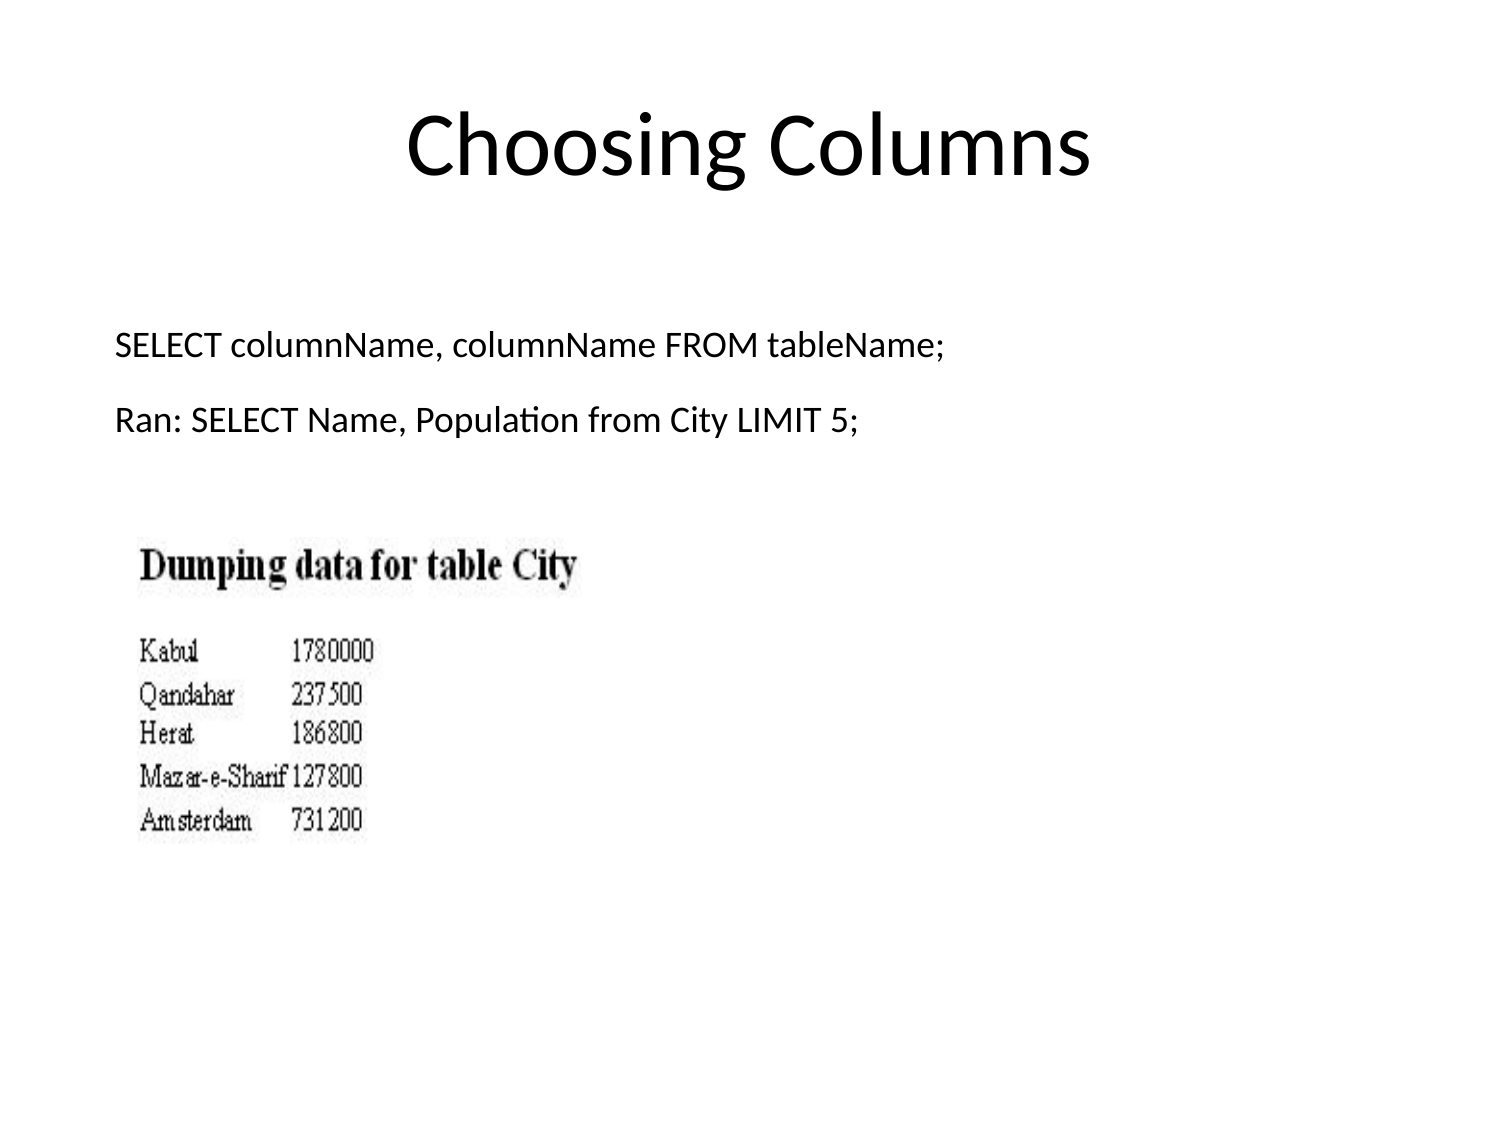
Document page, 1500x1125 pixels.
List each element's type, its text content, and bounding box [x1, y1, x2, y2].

picture [137, 537, 1171, 880]
text_box SELECT columnName, columnName FROM tableName; [99, 312, 1425, 373]
title Choosing Columns [75, 45, 1425, 233]
text_box Ran: SELECT Name, Population from City LIMIT 5; [99, 387, 1263, 448]
